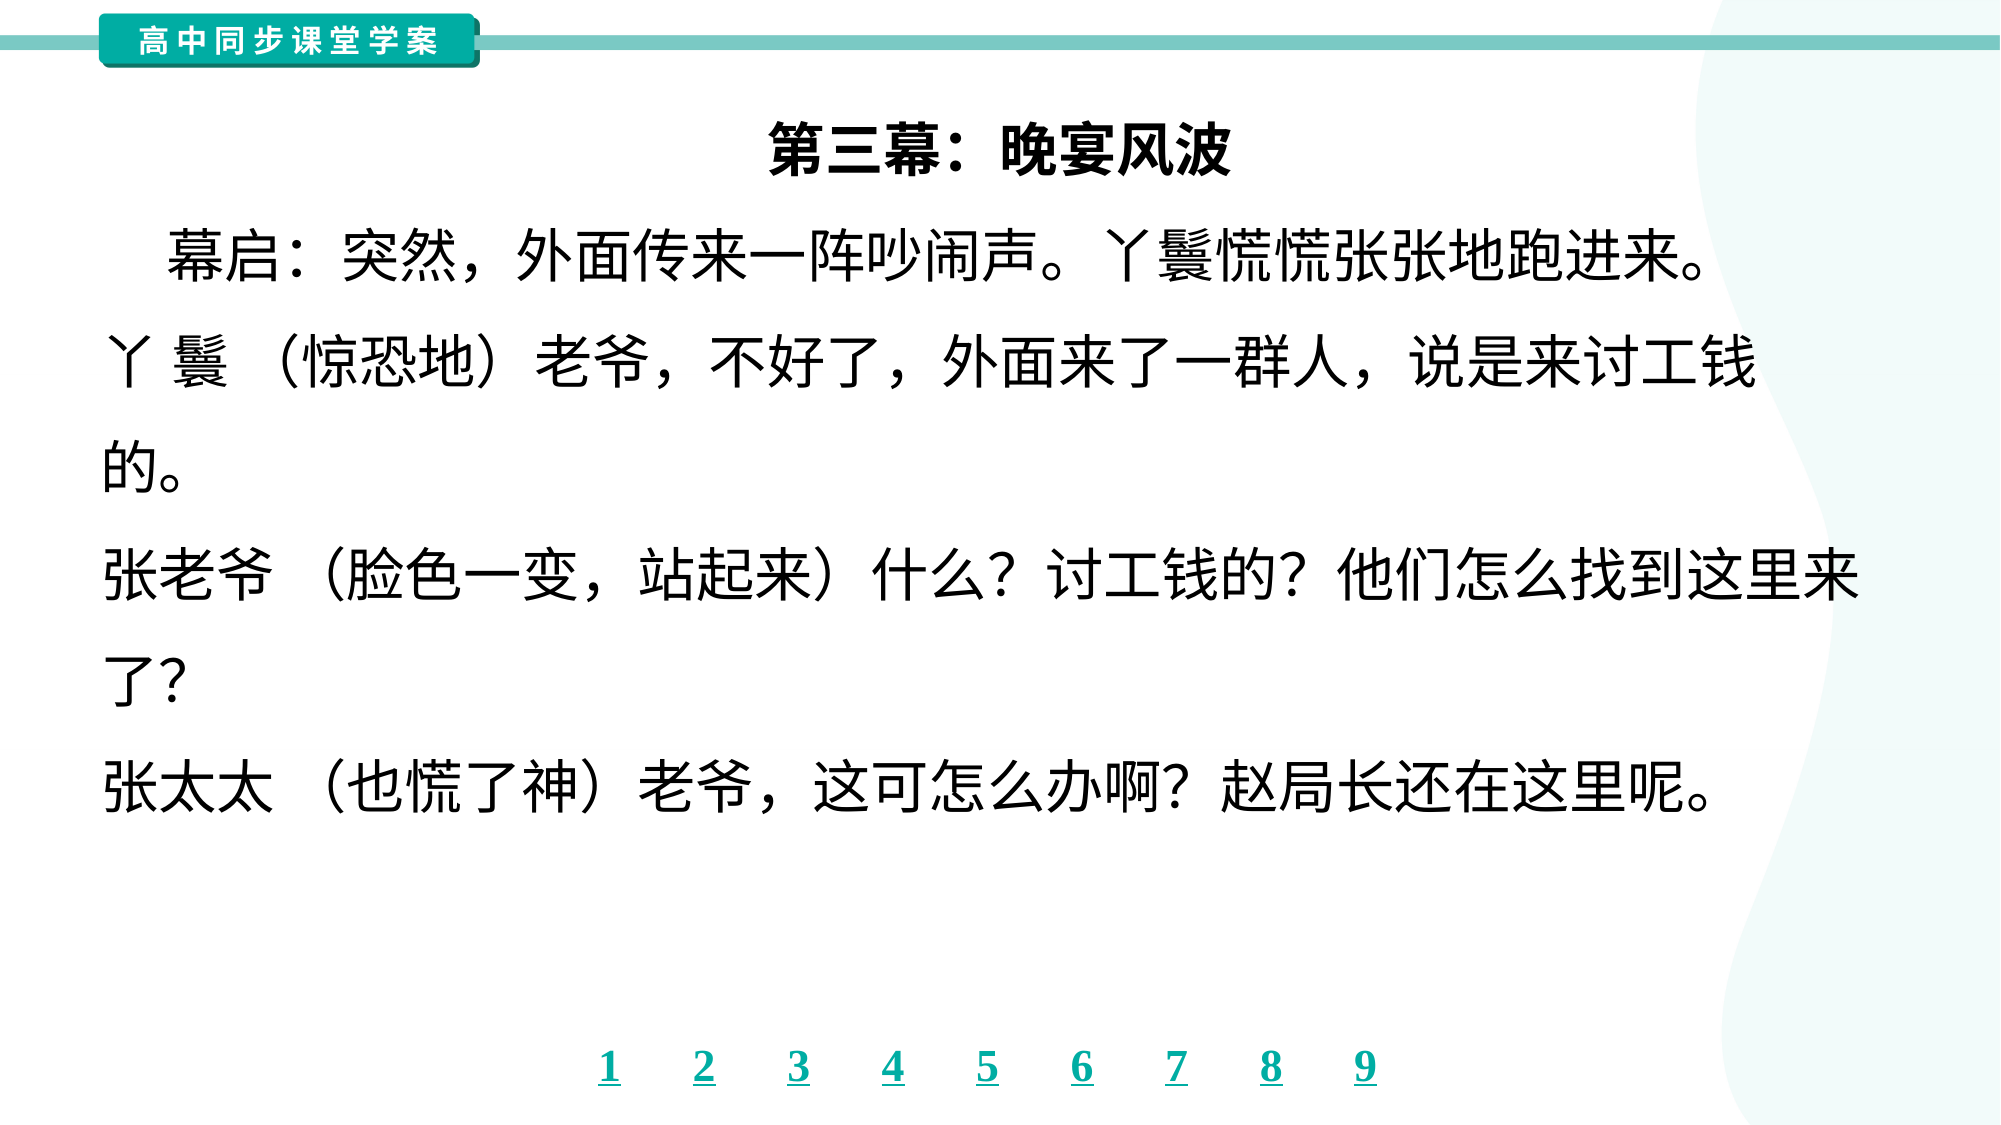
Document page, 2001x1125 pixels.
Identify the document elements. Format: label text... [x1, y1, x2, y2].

picture [0, 0, 2000, 1125]
text_box 第三幕：晚宴风波 幕启：突然，外面传来一阵吵闹声。丫鬟慌慌张张地跑进来。 丫 鬟 （惊恐地）老爷，不好了，外面来了一群人，说是来讨工钱 的。 张老爷 （脸色一变，站起来）什么？讨工钱的？他们怎么找到这里来 了？ 张太太 （也慌了神）老爷，这可怎么办啊？赵局长还在这里呢。 [100, 76, 1899, 821]
